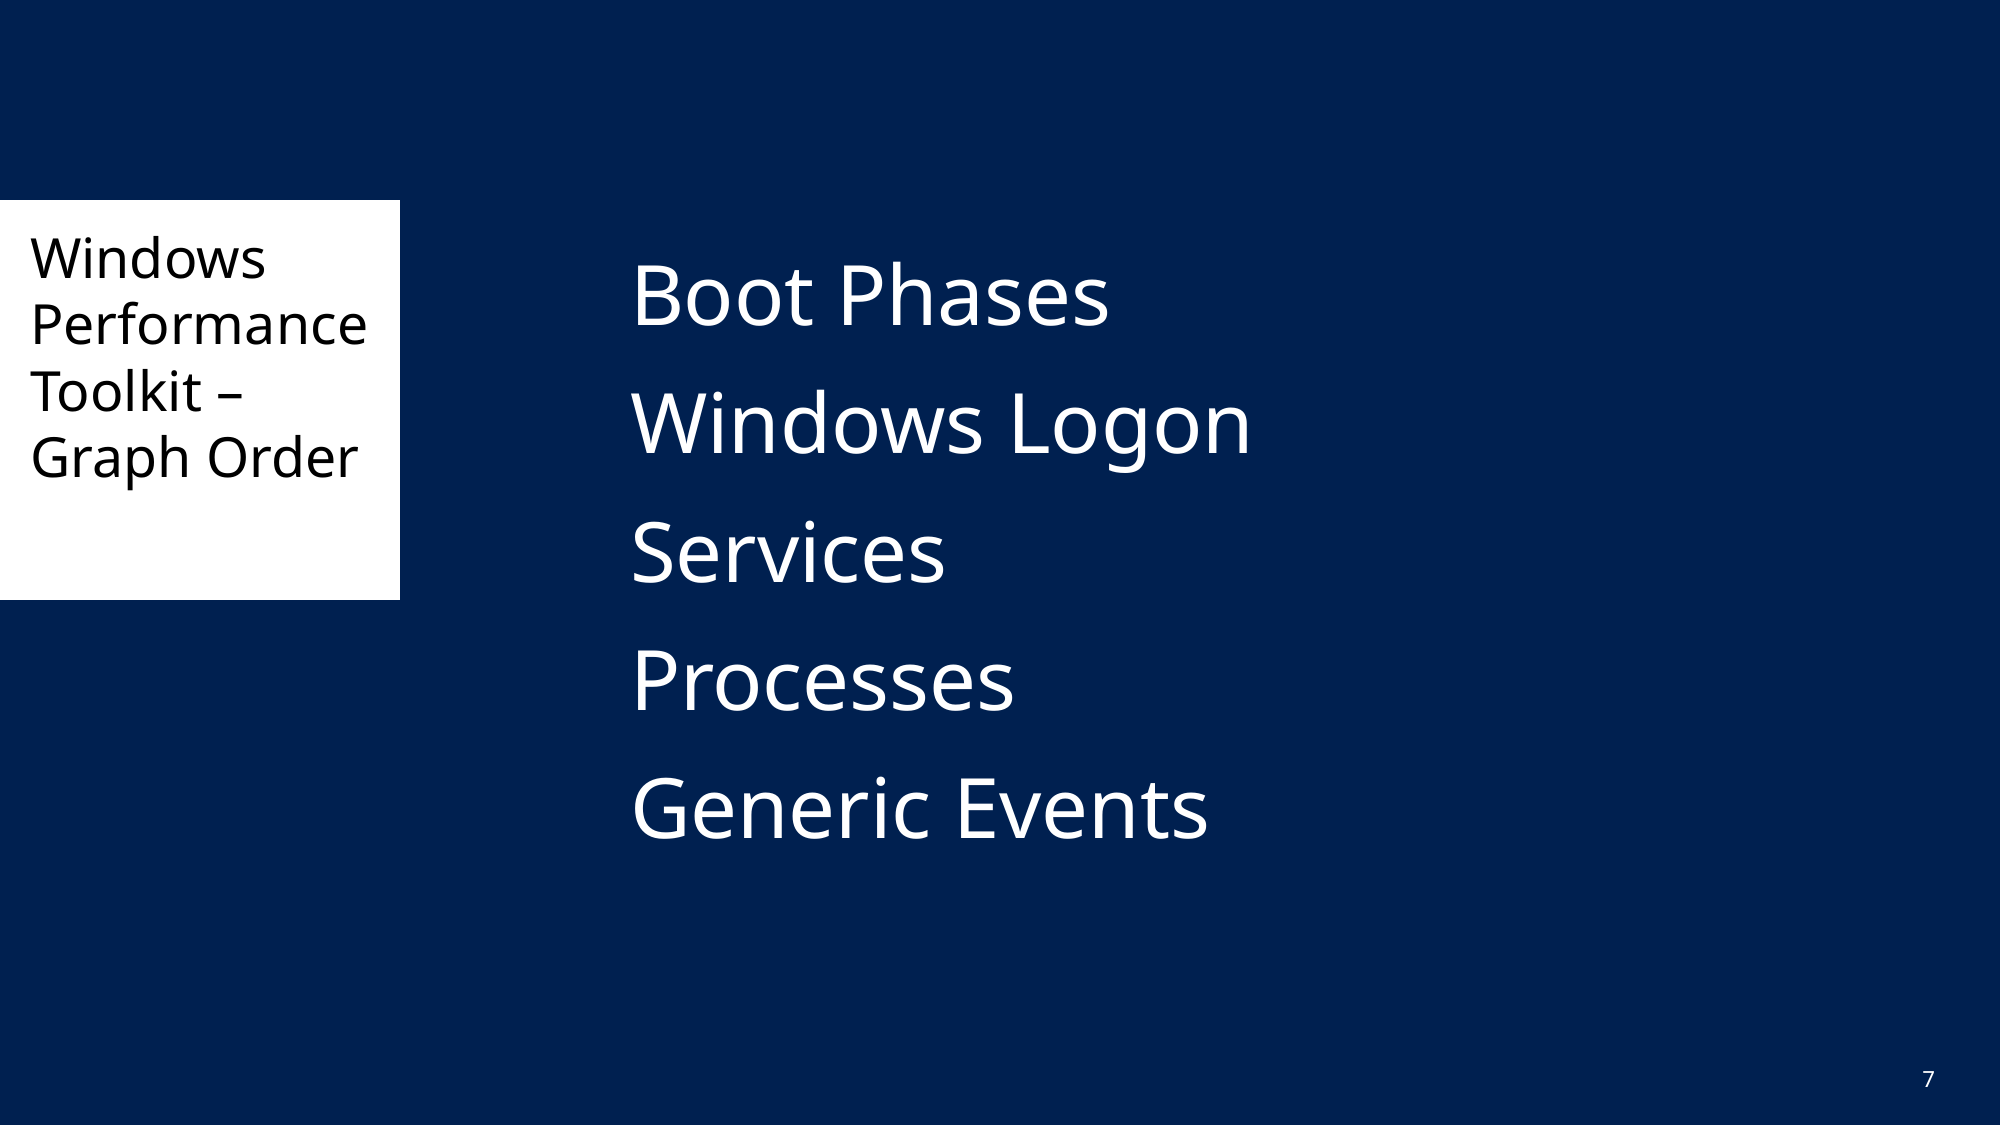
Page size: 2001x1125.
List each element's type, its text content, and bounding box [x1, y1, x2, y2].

title Windows Performance Toolkit – Graph Order [0, 200, 400, 600]
list Boot Phases Windows Logon Services Processes Generic Events [600, 200, 1950, 1000]
slide_number 7 [1483, 1042, 1950, 1103]
